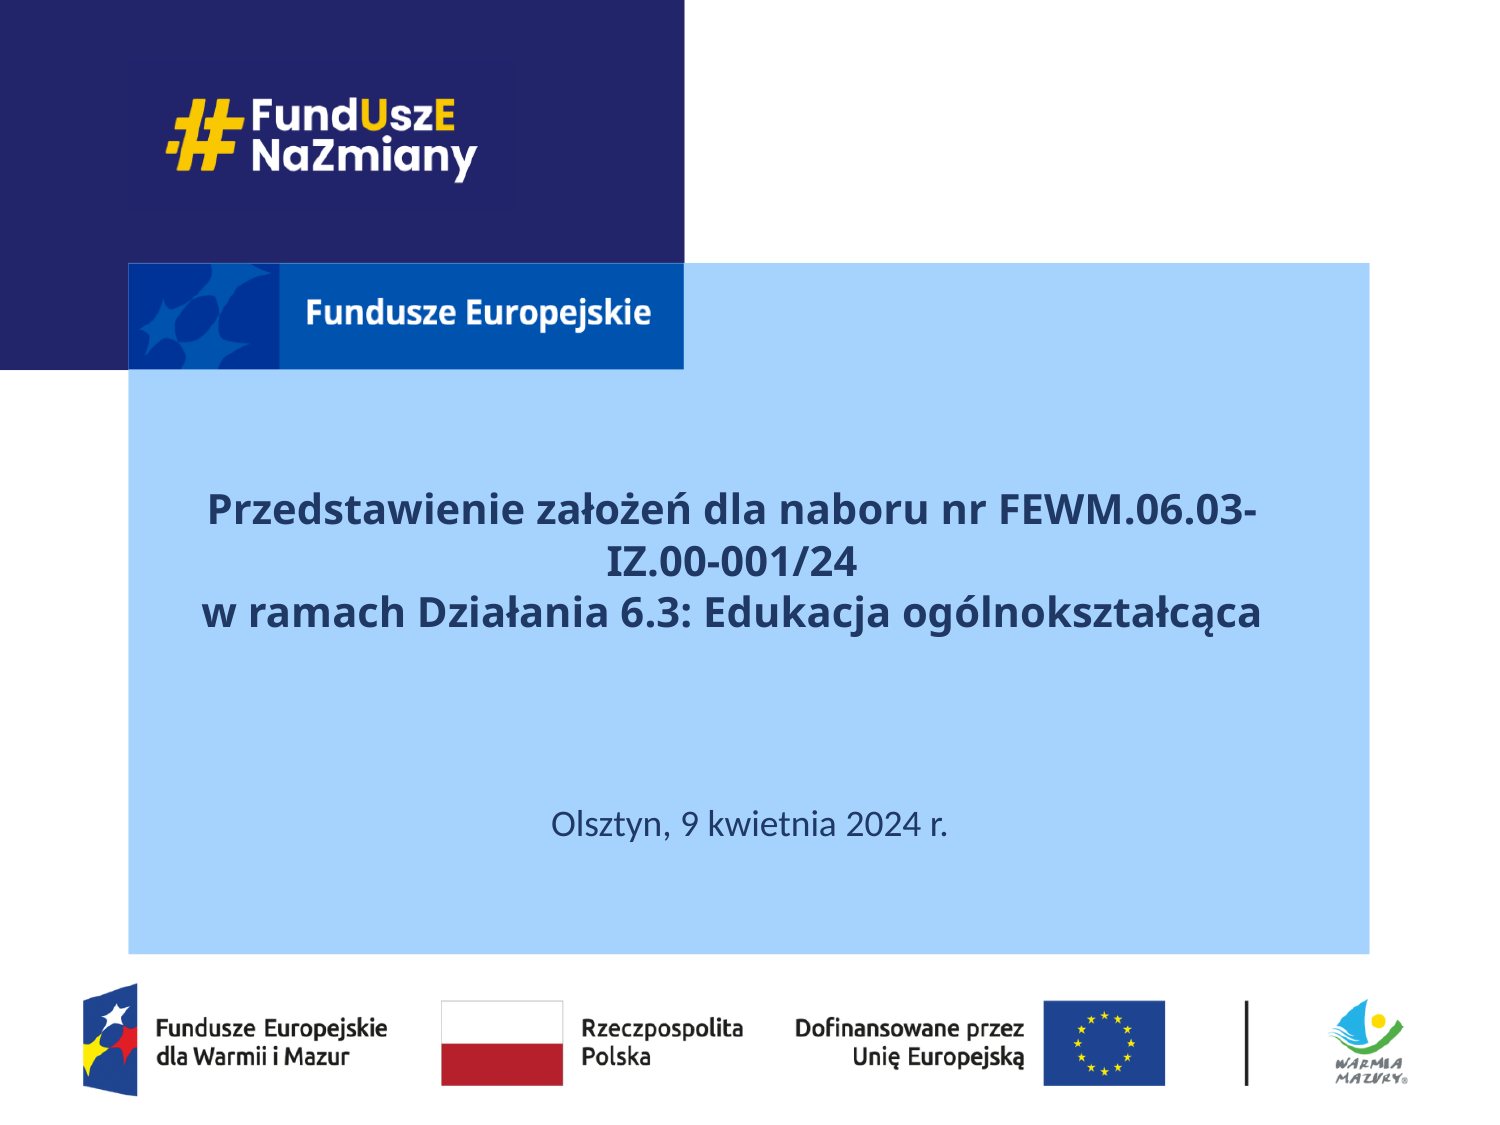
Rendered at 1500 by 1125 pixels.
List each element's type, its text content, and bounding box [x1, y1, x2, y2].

picture [0, 0, 1499, 1125]
title Przedstawienie założeń dla naboru nr FEWM.06.03-IZ.00-001/24 w ramach Działania 6.3: Edukacja ogólnokształcąca [169, 473, 1295, 649]
subtitle Olsztyn, 9 kwietnia 2024 r. [187, 801, 1313, 863]
